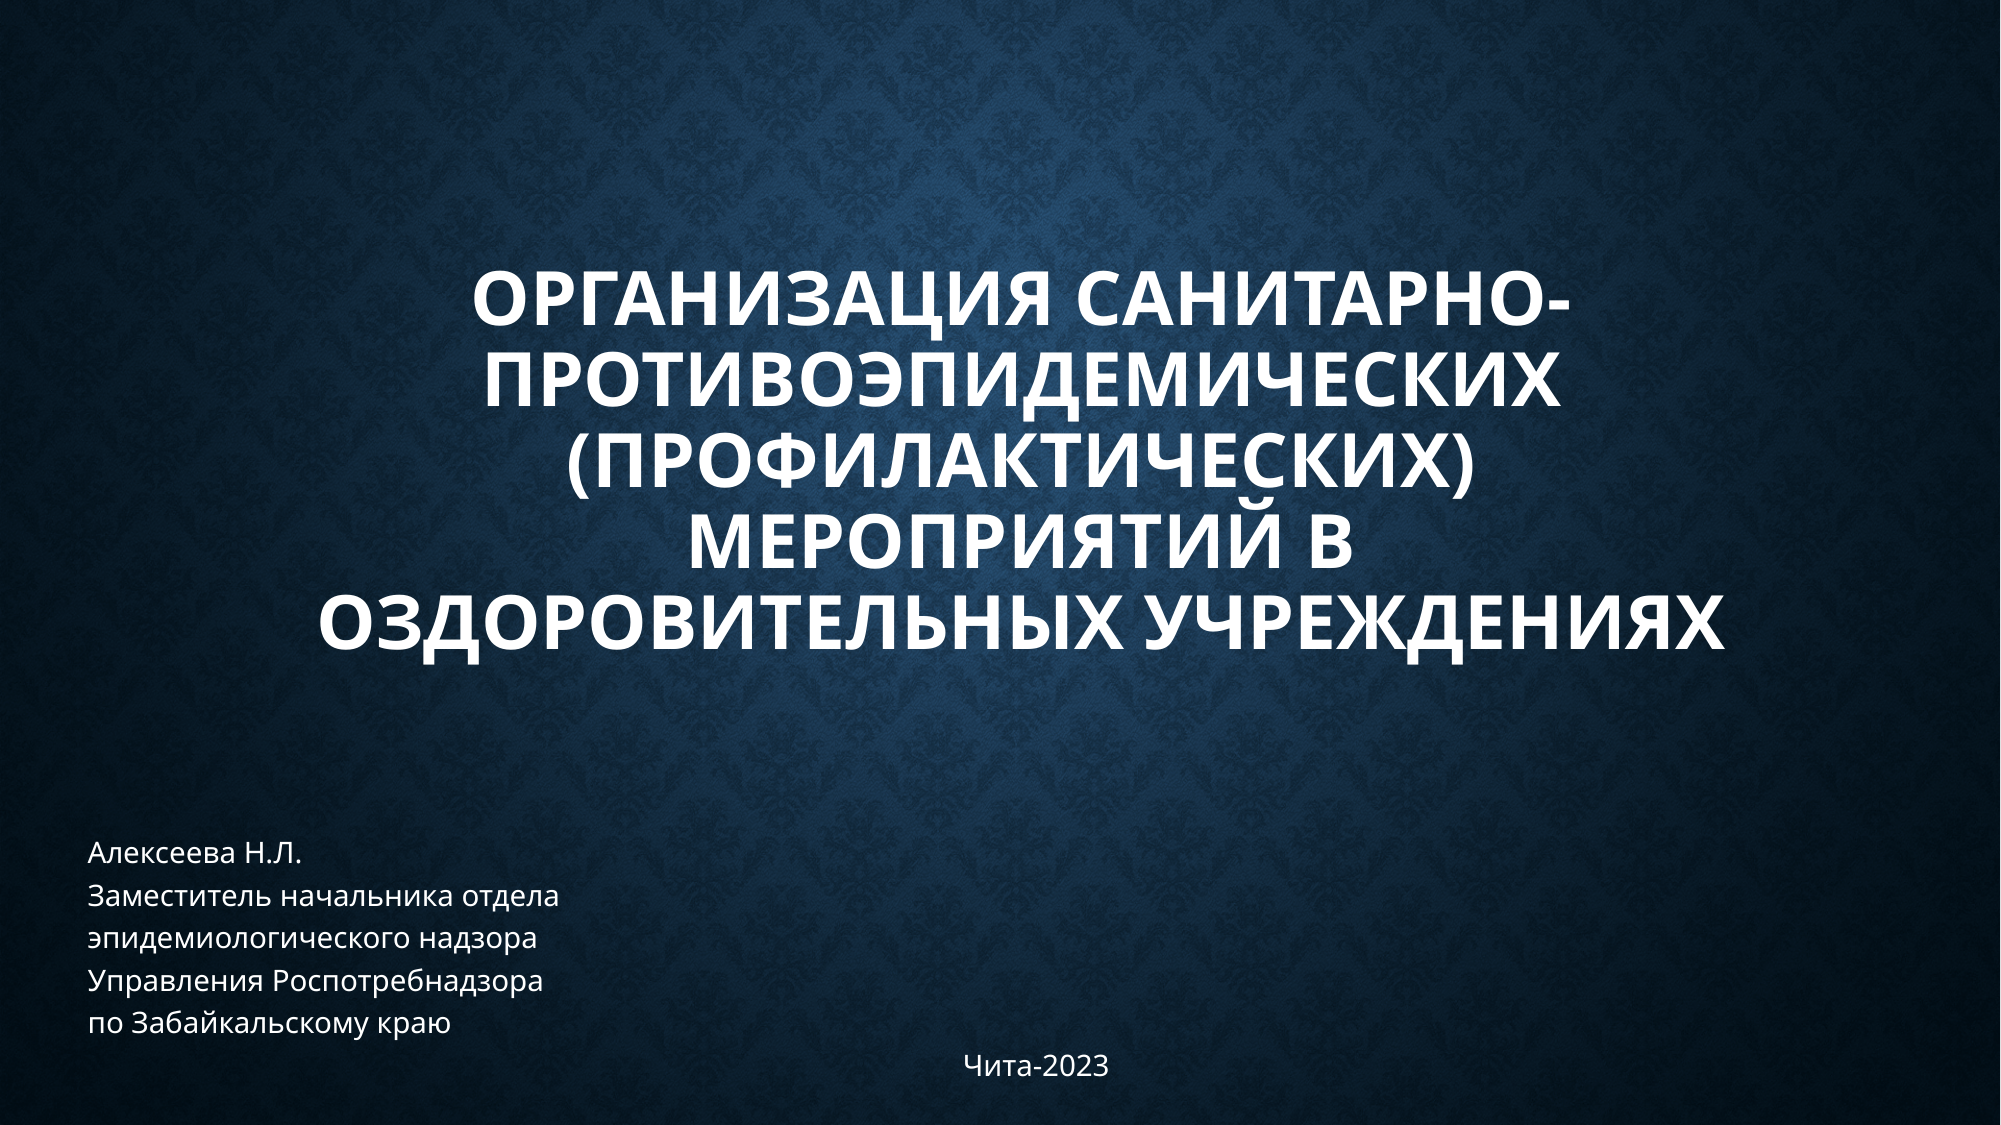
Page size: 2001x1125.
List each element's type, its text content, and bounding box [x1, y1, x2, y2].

title Организация санитарно-противоэпидемических (профилактических) мероприятий в оздоровительных учреждениях [283, 281, 1760, 673]
subtitle Алексеева Н.Л. Заместитель начальника отдела эпидемиологического надзора Управления Роспотребнадзора по Забайкальскому краю Чита-2023 [72, 819, 1125, 1091]
